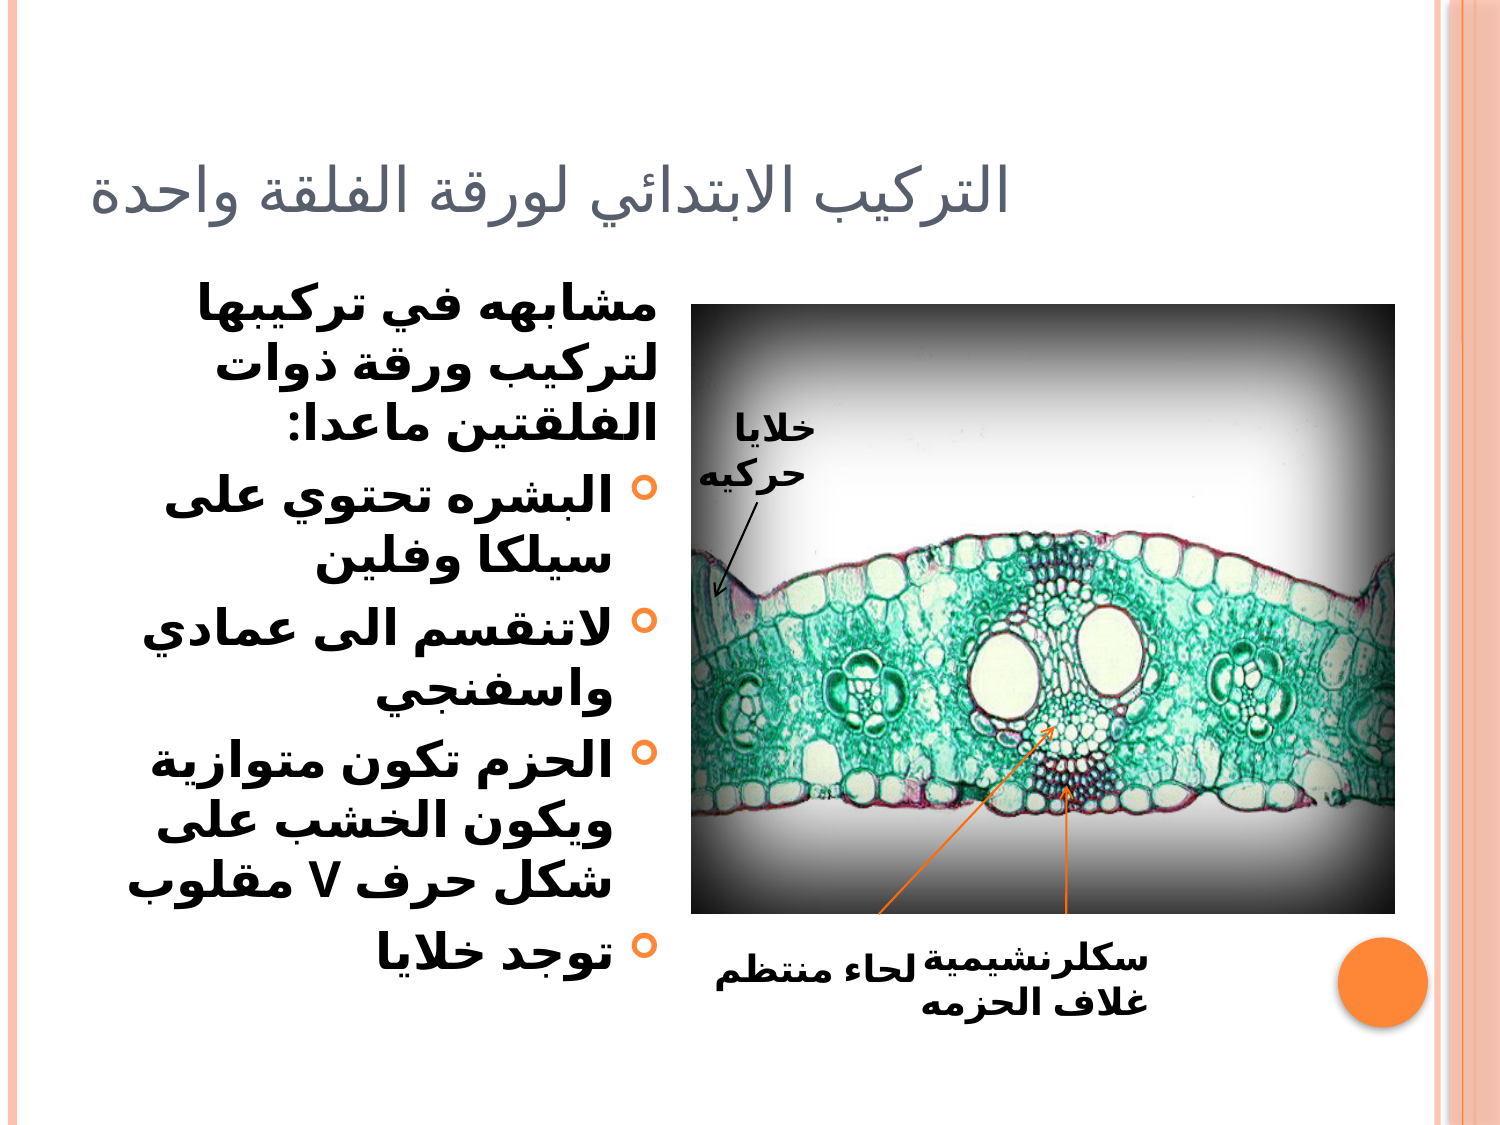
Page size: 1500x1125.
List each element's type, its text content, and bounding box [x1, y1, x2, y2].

text_box سكلرنشيمية غلاف الحزمه [905, 925, 1165, 1031]
text_box لحاء منتظم [699, 937, 933, 998]
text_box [714, 501, 758, 599]
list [690, 304, 1395, 915]
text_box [872, 731, 1062, 909]
title التركيب الابتدائي لورقة الفلقة واحدة [75, 45, 1300, 233]
list مشابهه في تركيبها لتركيب ورقة ذوات الفلقتين ماعدا: البشره تحتوي على سيلكا وفلين لاتنقسم الى عمادي واسفنجي الحزم تكون متوازية ويكون الخشب على شكل حرف V مقلوب توجد خلايا [75, 262, 675, 1013]
